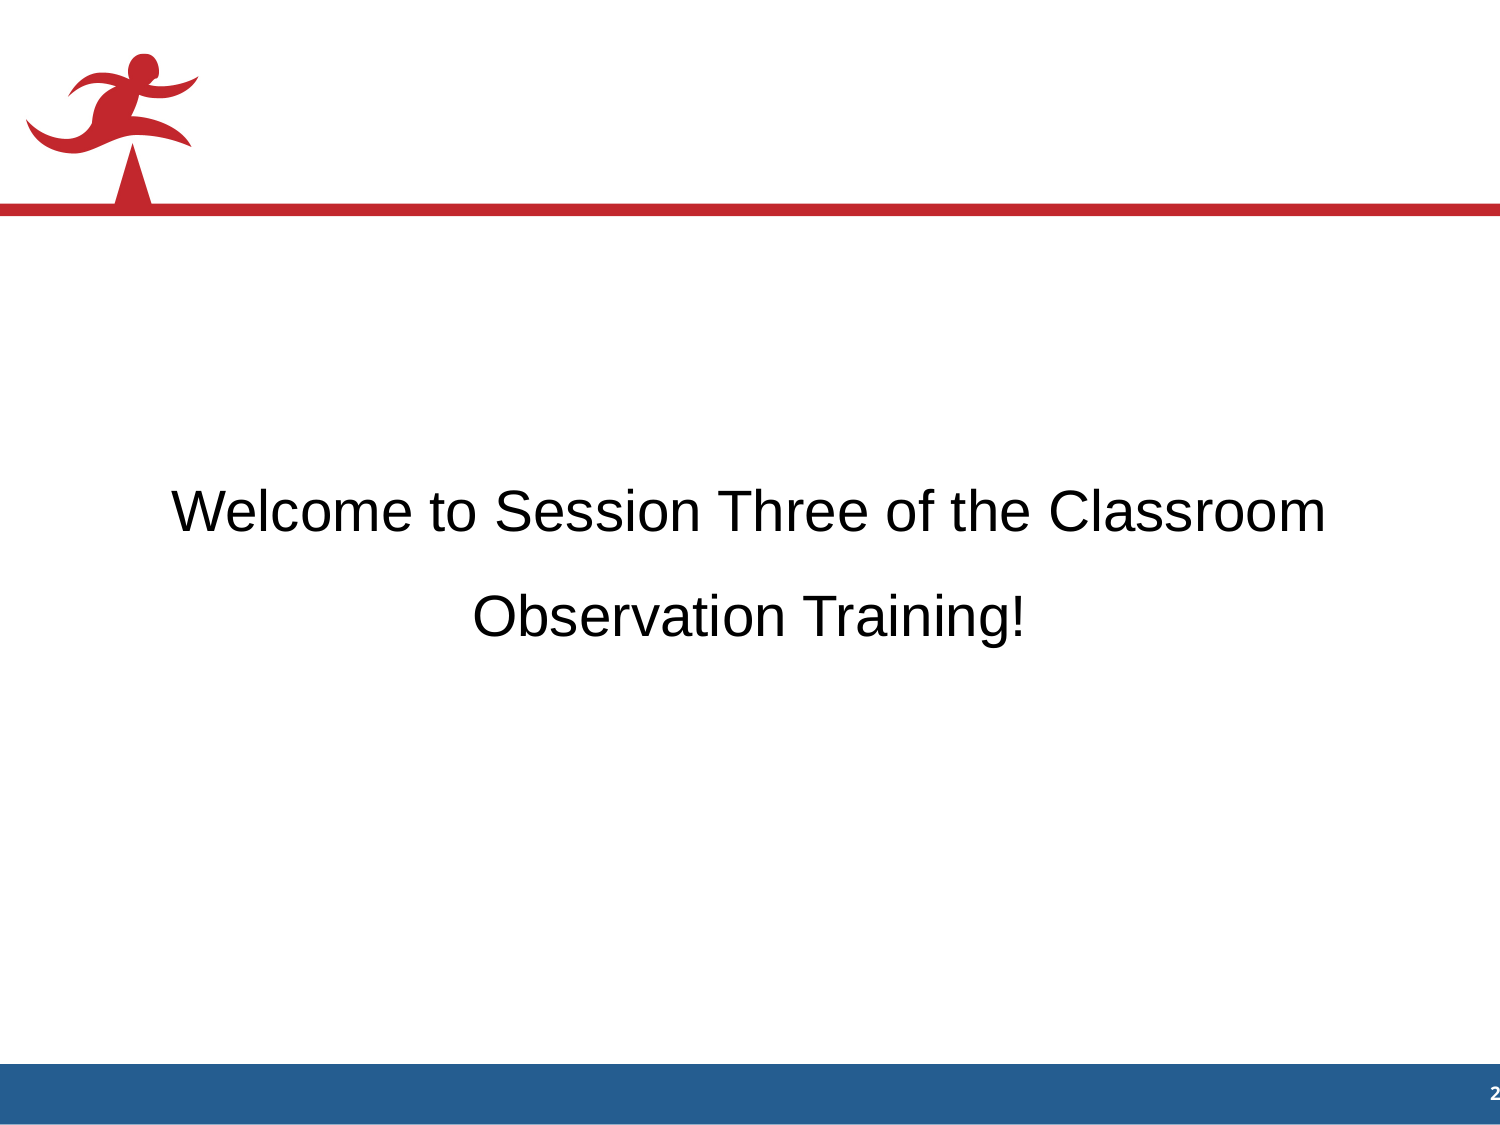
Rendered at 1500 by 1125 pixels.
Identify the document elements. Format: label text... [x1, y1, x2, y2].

picture [0, 0, 1500, 1125]
title Welcome to Session Three of the Classroom Observation Training! [99, 431, 1400, 694]
